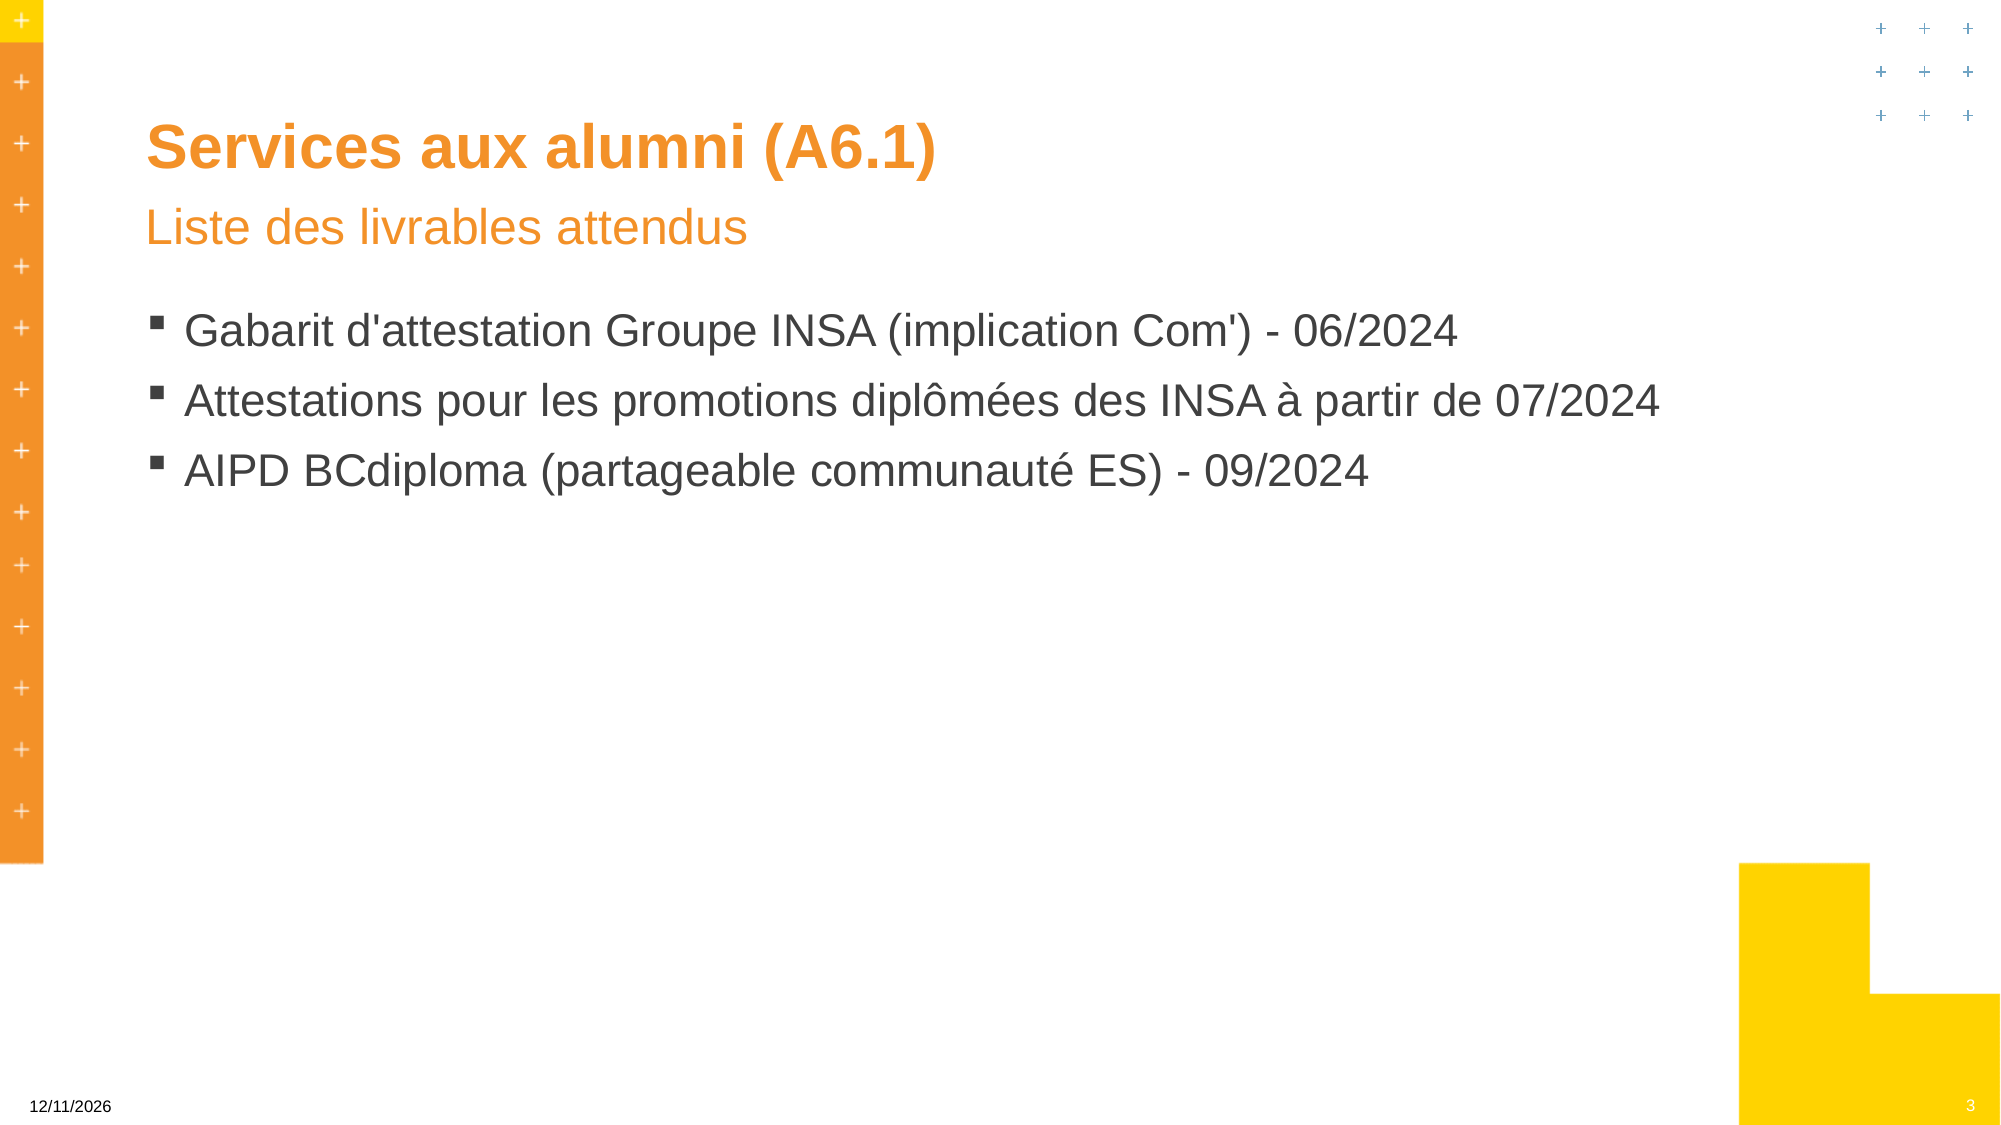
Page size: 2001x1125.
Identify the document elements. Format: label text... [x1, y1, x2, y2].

picture [0, 0, 2001, 1125]
title Services aux alumni (A6.1) [146, 114, 1855, 208]
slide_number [23, 1085, 474, 1125]
list Gabarit d'attestation Groupe INSA (implication Com') - 06/2024 Attestations pour les promotions diplômées des INSA à partir de 07/2024 AIPD BCdiploma (partageable communauté ES) - 09/2024 [146, 306, 1734, 1014]
text_box Liste des livrables attendus [145, 201, 1851, 294]
slide_number 3 [1531, 1084, 1982, 1125]
